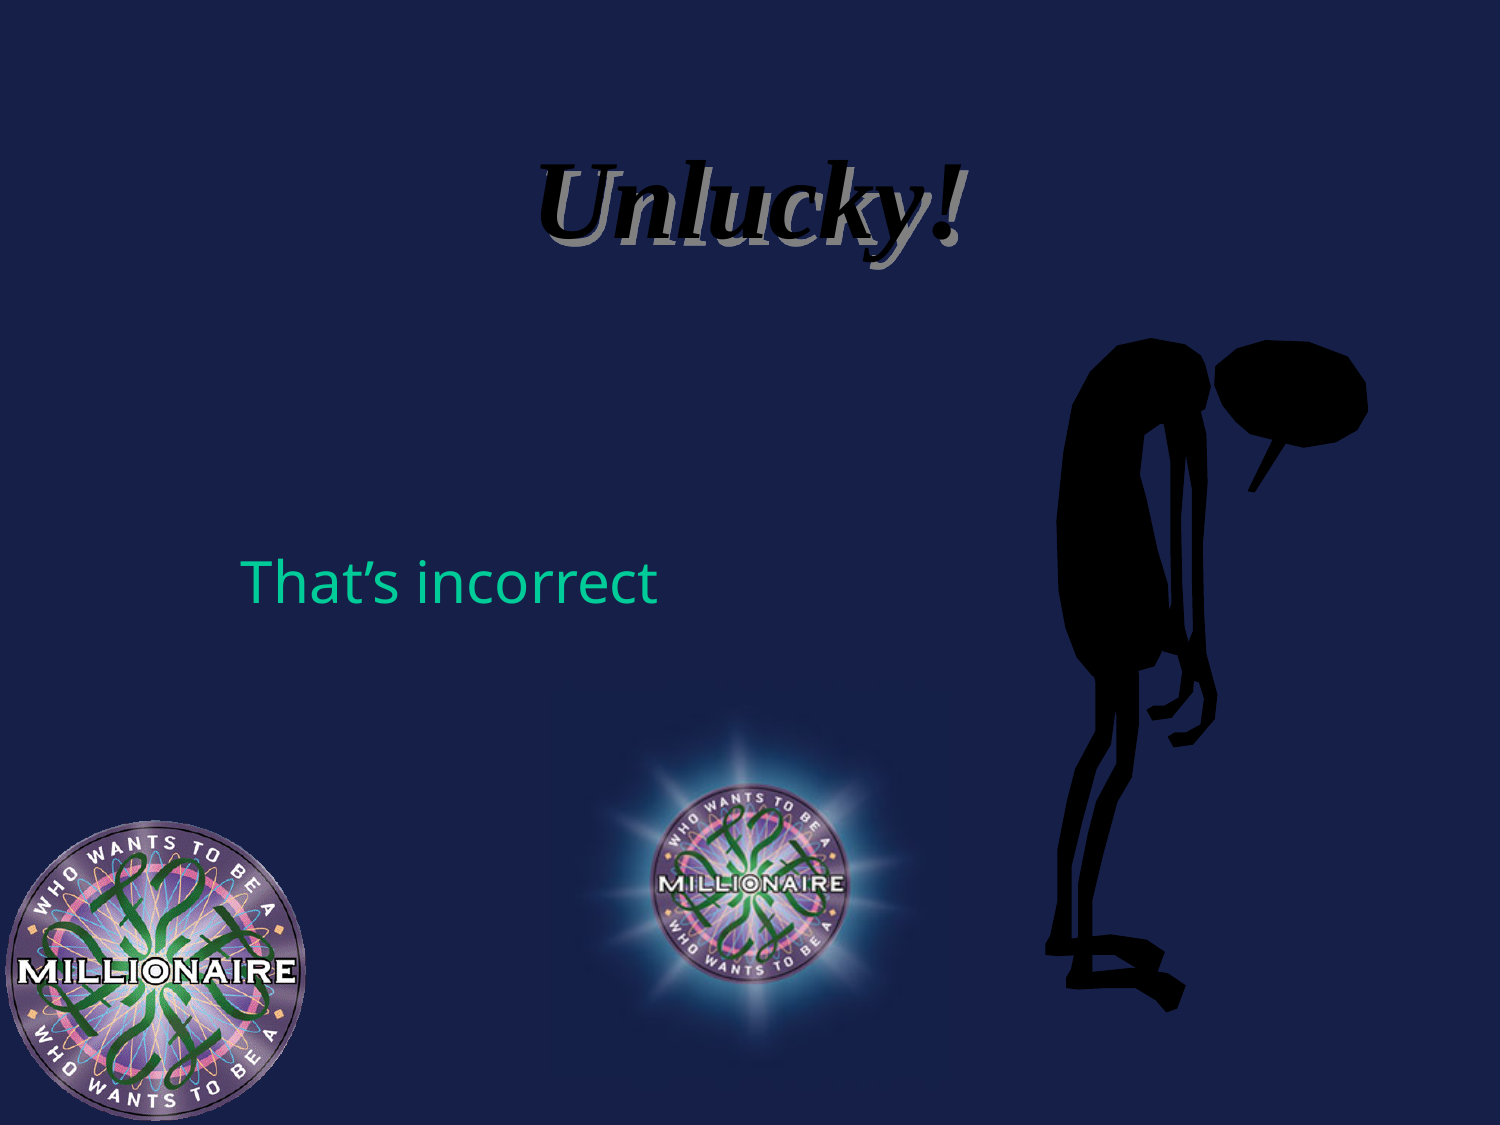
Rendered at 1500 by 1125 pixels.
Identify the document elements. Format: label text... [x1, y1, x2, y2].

list That’s incorrect [87, 537, 813, 701]
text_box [1045, 337, 1369, 1014]
title Unlucky! [112, 99, 1388, 288]
picture [0, 0, 1500, 1125]
